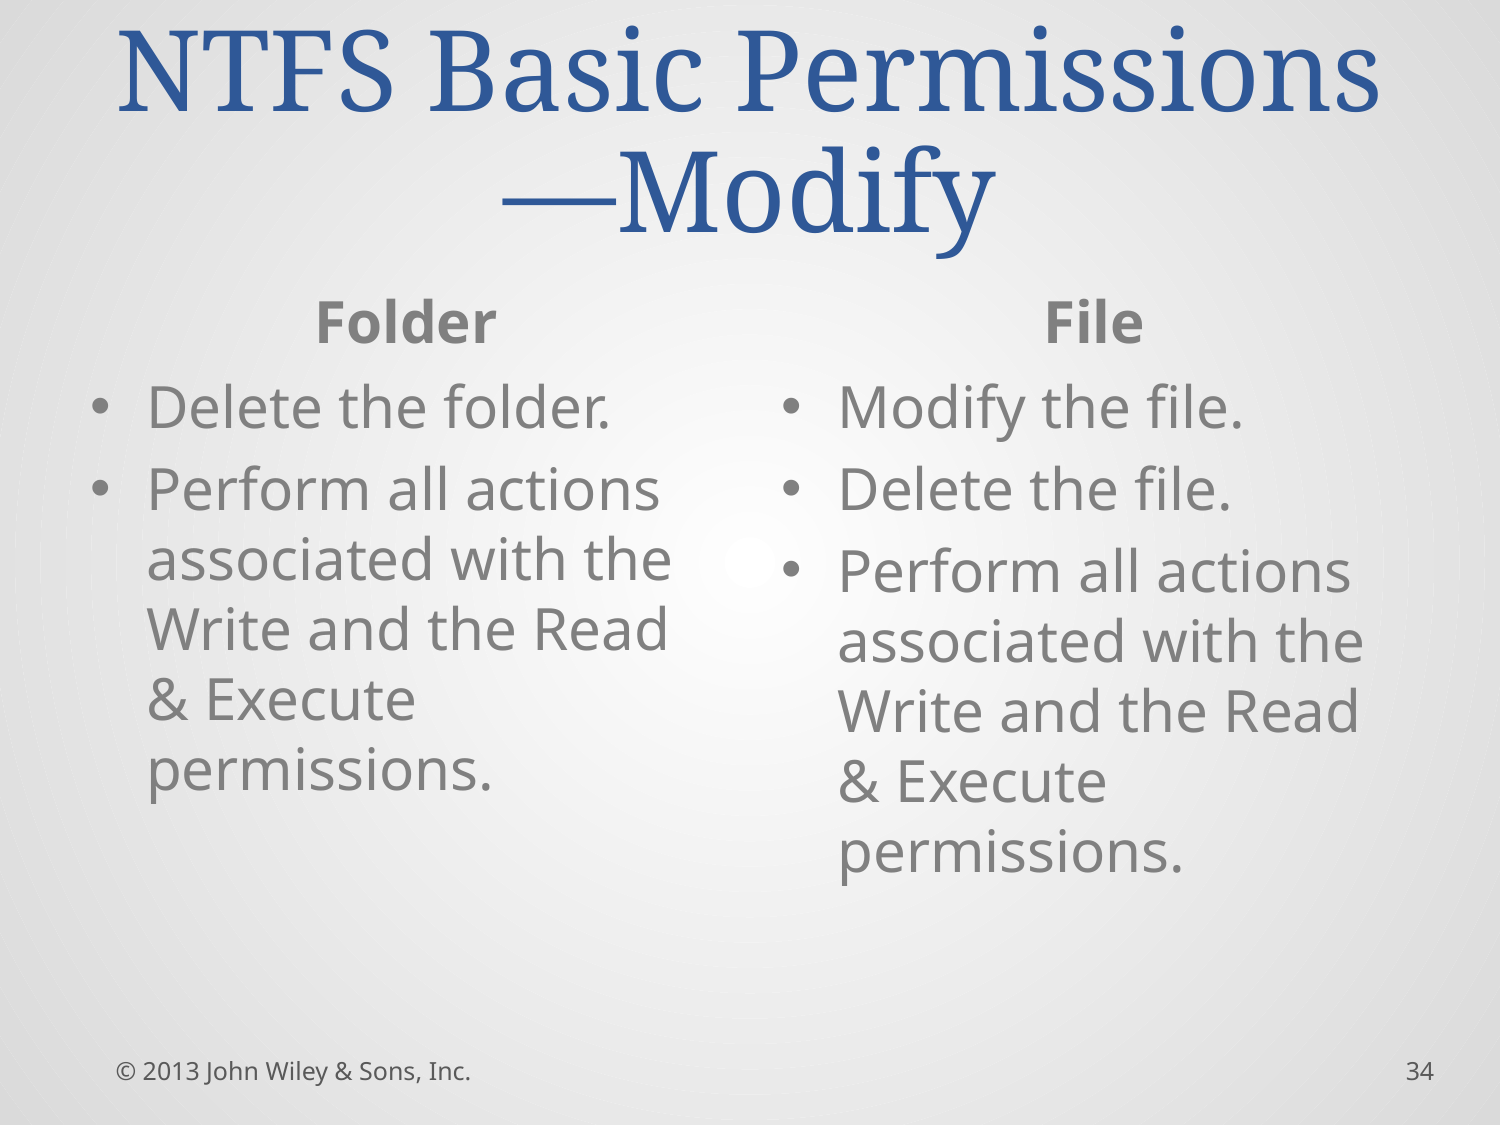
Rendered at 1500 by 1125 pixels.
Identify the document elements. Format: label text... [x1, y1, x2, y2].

list Modify the file. Delete the file. Perform all actions associated with the Write and the Read & Execute permissions. [766, 363, 1430, 1005]
footer © 2013 John Wiley & Sons, Inc. [108, 1042, 576, 1103]
title NTFS Basic Permissions—Modify [75, 0, 1425, 263]
list File [762, 262, 1426, 363]
slide_number 34 [1401, 1042, 1494, 1103]
list Delete the folder. Perform all actions associated with the Write and the Read & Execute permissions. [75, 363, 738, 1005]
list Folder [75, 262, 738, 363]
